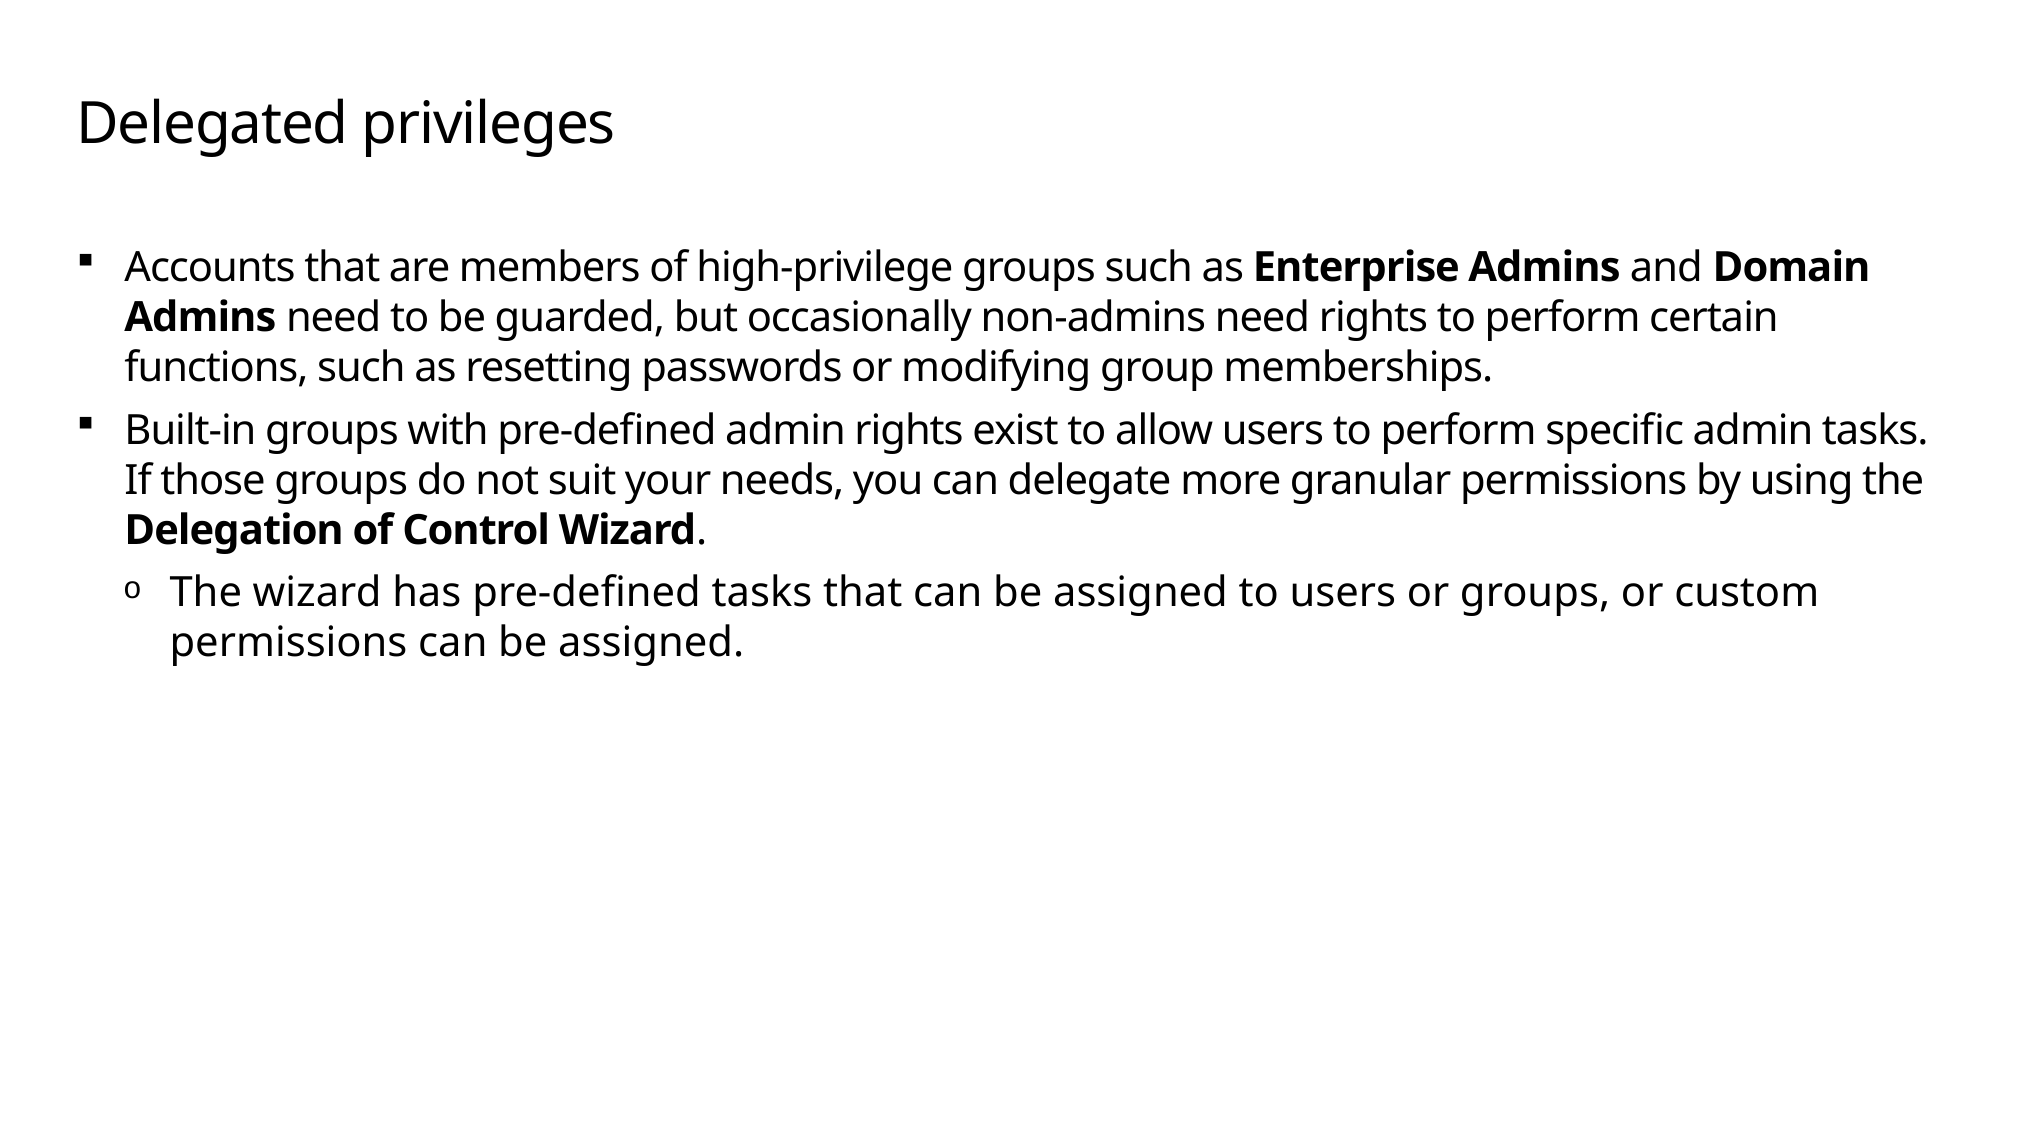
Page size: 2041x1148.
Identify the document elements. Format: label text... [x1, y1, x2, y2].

title Delegated privileges [76, 93, 1968, 161]
list Accounts that are members of high-privilege groups such as Enterprise Admins and Domain Admins need to be guarded, but occasionally non-admins need rights to perform certain functions, such as resetting passwords or modifying group memberships. Built-in groups with pre-defined admin rights exist to allow users to perform specific admin tasks. If those groups do not suit your needs, you can delegate more granular permissions by using the Delegation of Control Wizard. The wizard has pre-defined tasks that can be assigned to users or groups, or custom permissions can be assigned. [76, 240, 1968, 1074]
